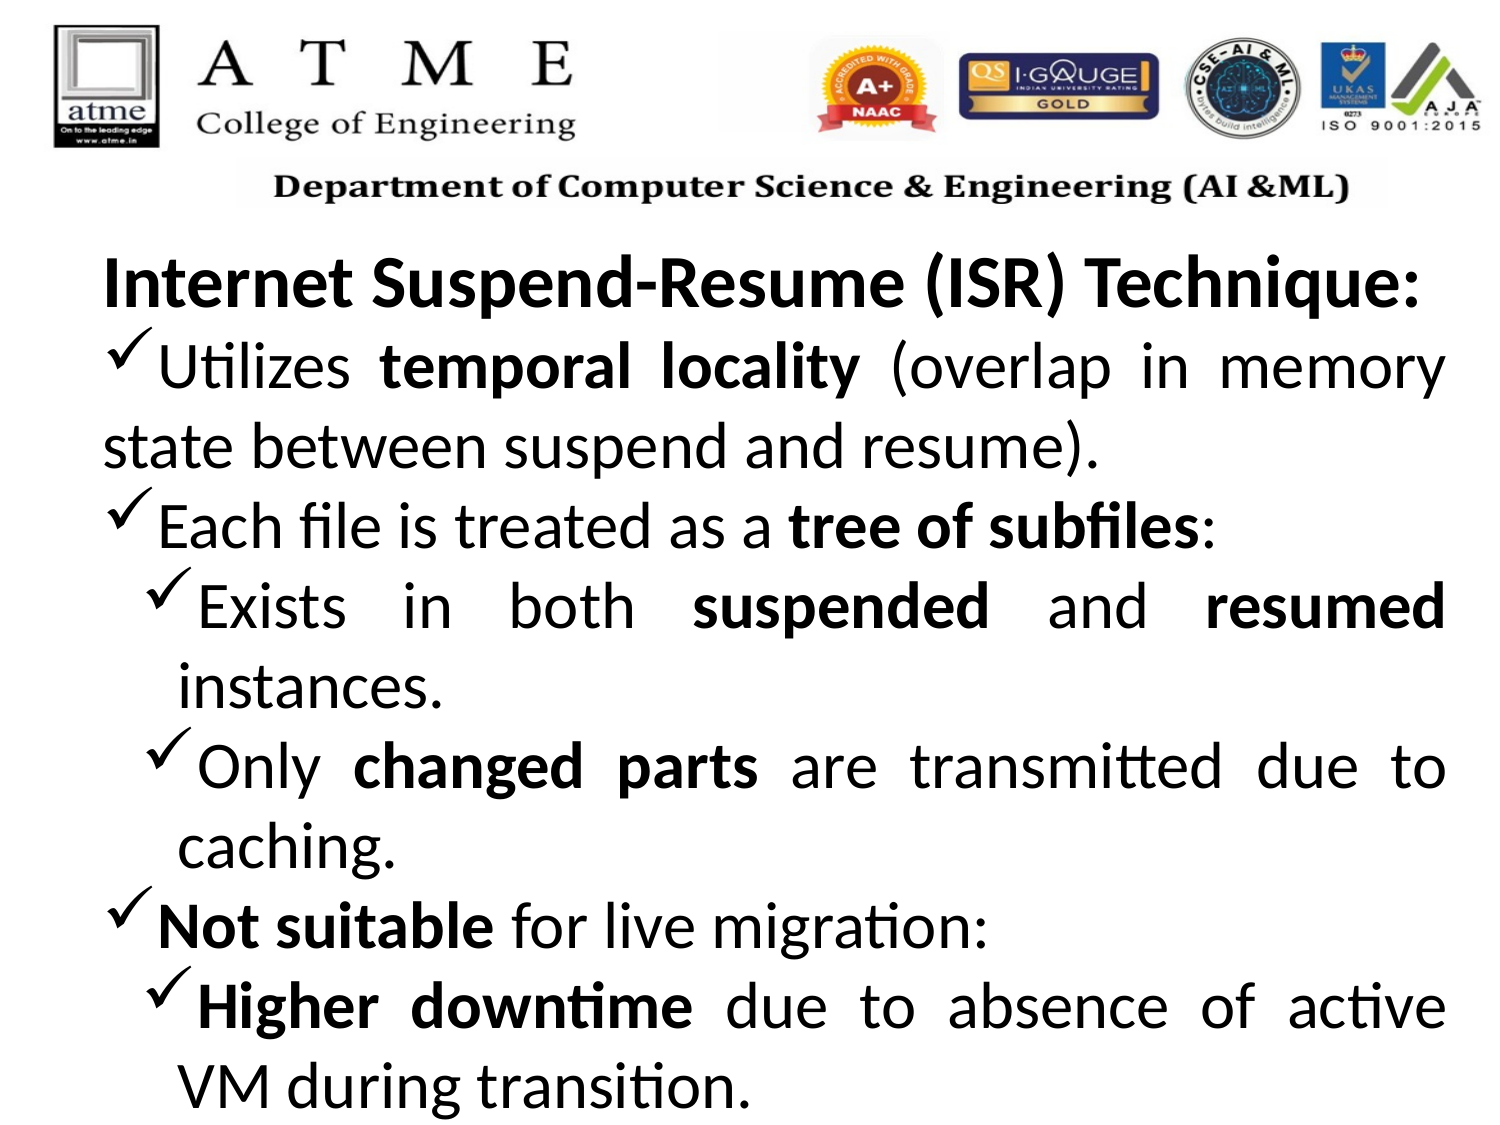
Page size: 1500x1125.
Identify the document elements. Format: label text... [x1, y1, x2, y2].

picture [24, 0, 1500, 226]
text_box Internet Suspend-Resume (ISR) Technique: Utilizes temporal locality (overlap in memory state between suspend and resume). Each file is treated as a tree of subfiles: Exists in both suspended and resumed instances. Only changed parts are transmitted due to caching. Not suitable for live migration: Higher downtime due to absence of active VM during transition. [87, 234, 1463, 1125]
